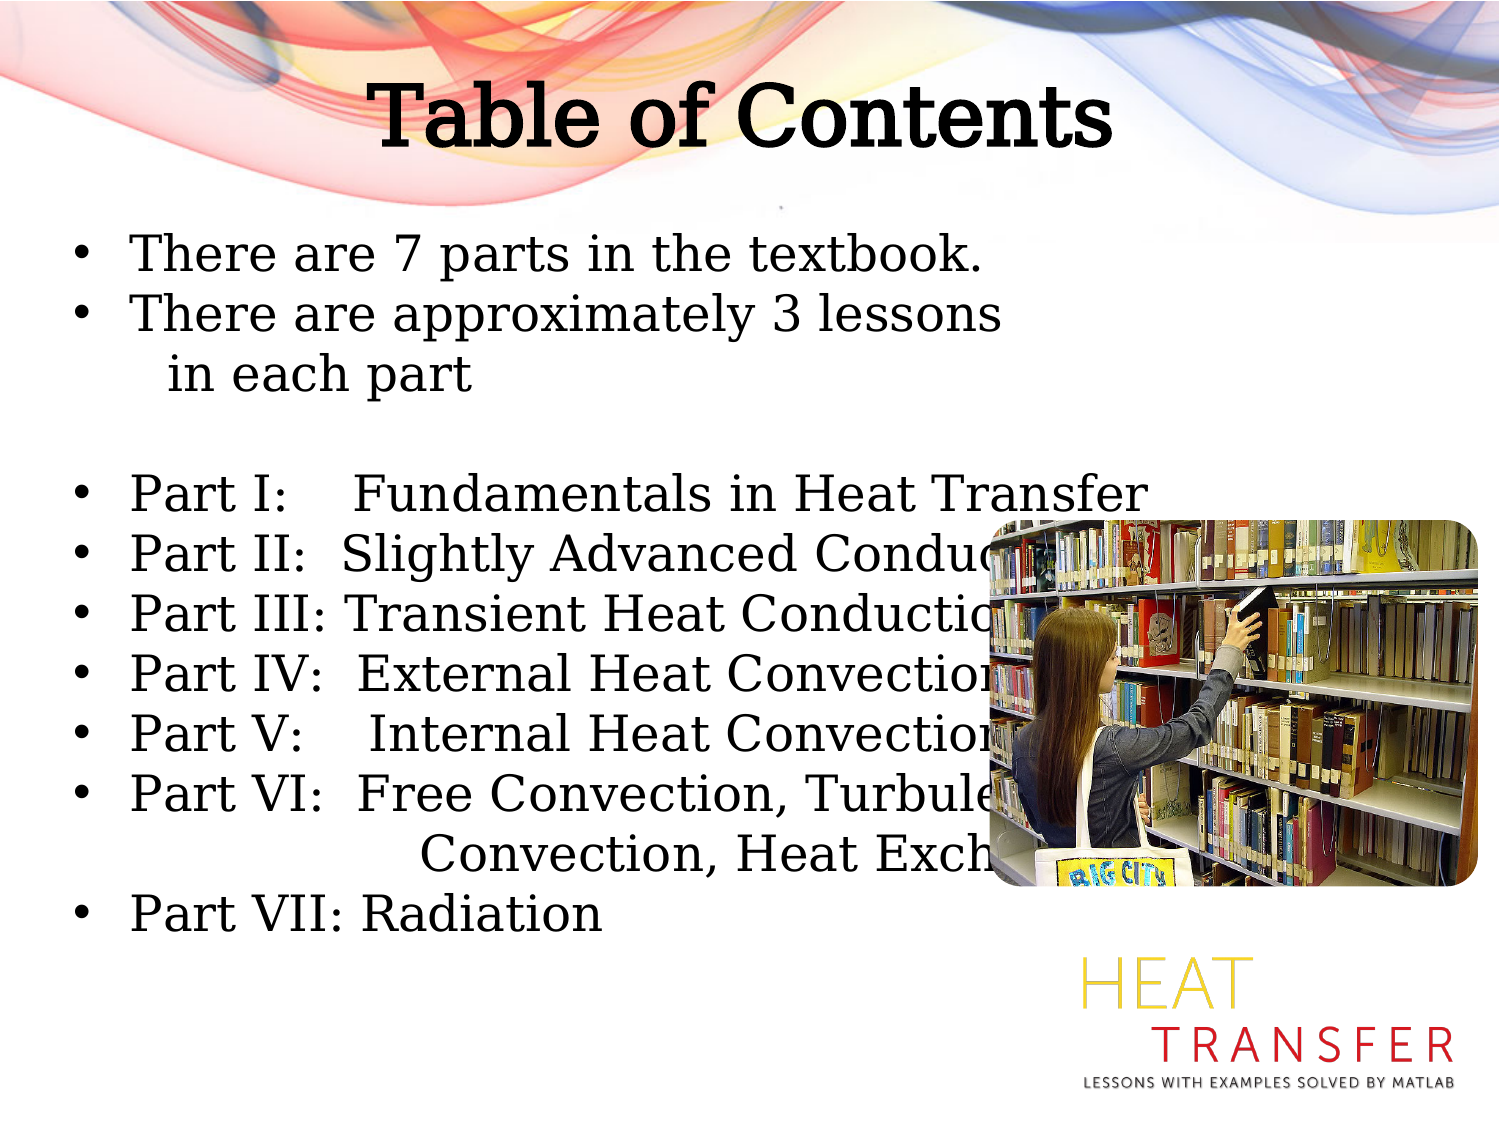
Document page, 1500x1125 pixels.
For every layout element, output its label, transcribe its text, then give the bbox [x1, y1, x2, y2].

picture [0, 1, 1499, 243]
picture [989, 519, 1479, 887]
picture [1075, 946, 1464, 1093]
text_box There are 7 parts in the textbook. There are approximately 3 lessons in each part Part I: Fundamentals in Heat Transfer Part II: Slightly Advanced Conduction Part III: Transient Heat Conduction Part IV: External Heat Convection Part V: Internal Heat Convection Part VI: Free Convection, Turbulent Convection, Heat Exchangers Part VII: Radiation [58, 214, 1442, 949]
text_box Table of Contents [40, 54, 1442, 170]
